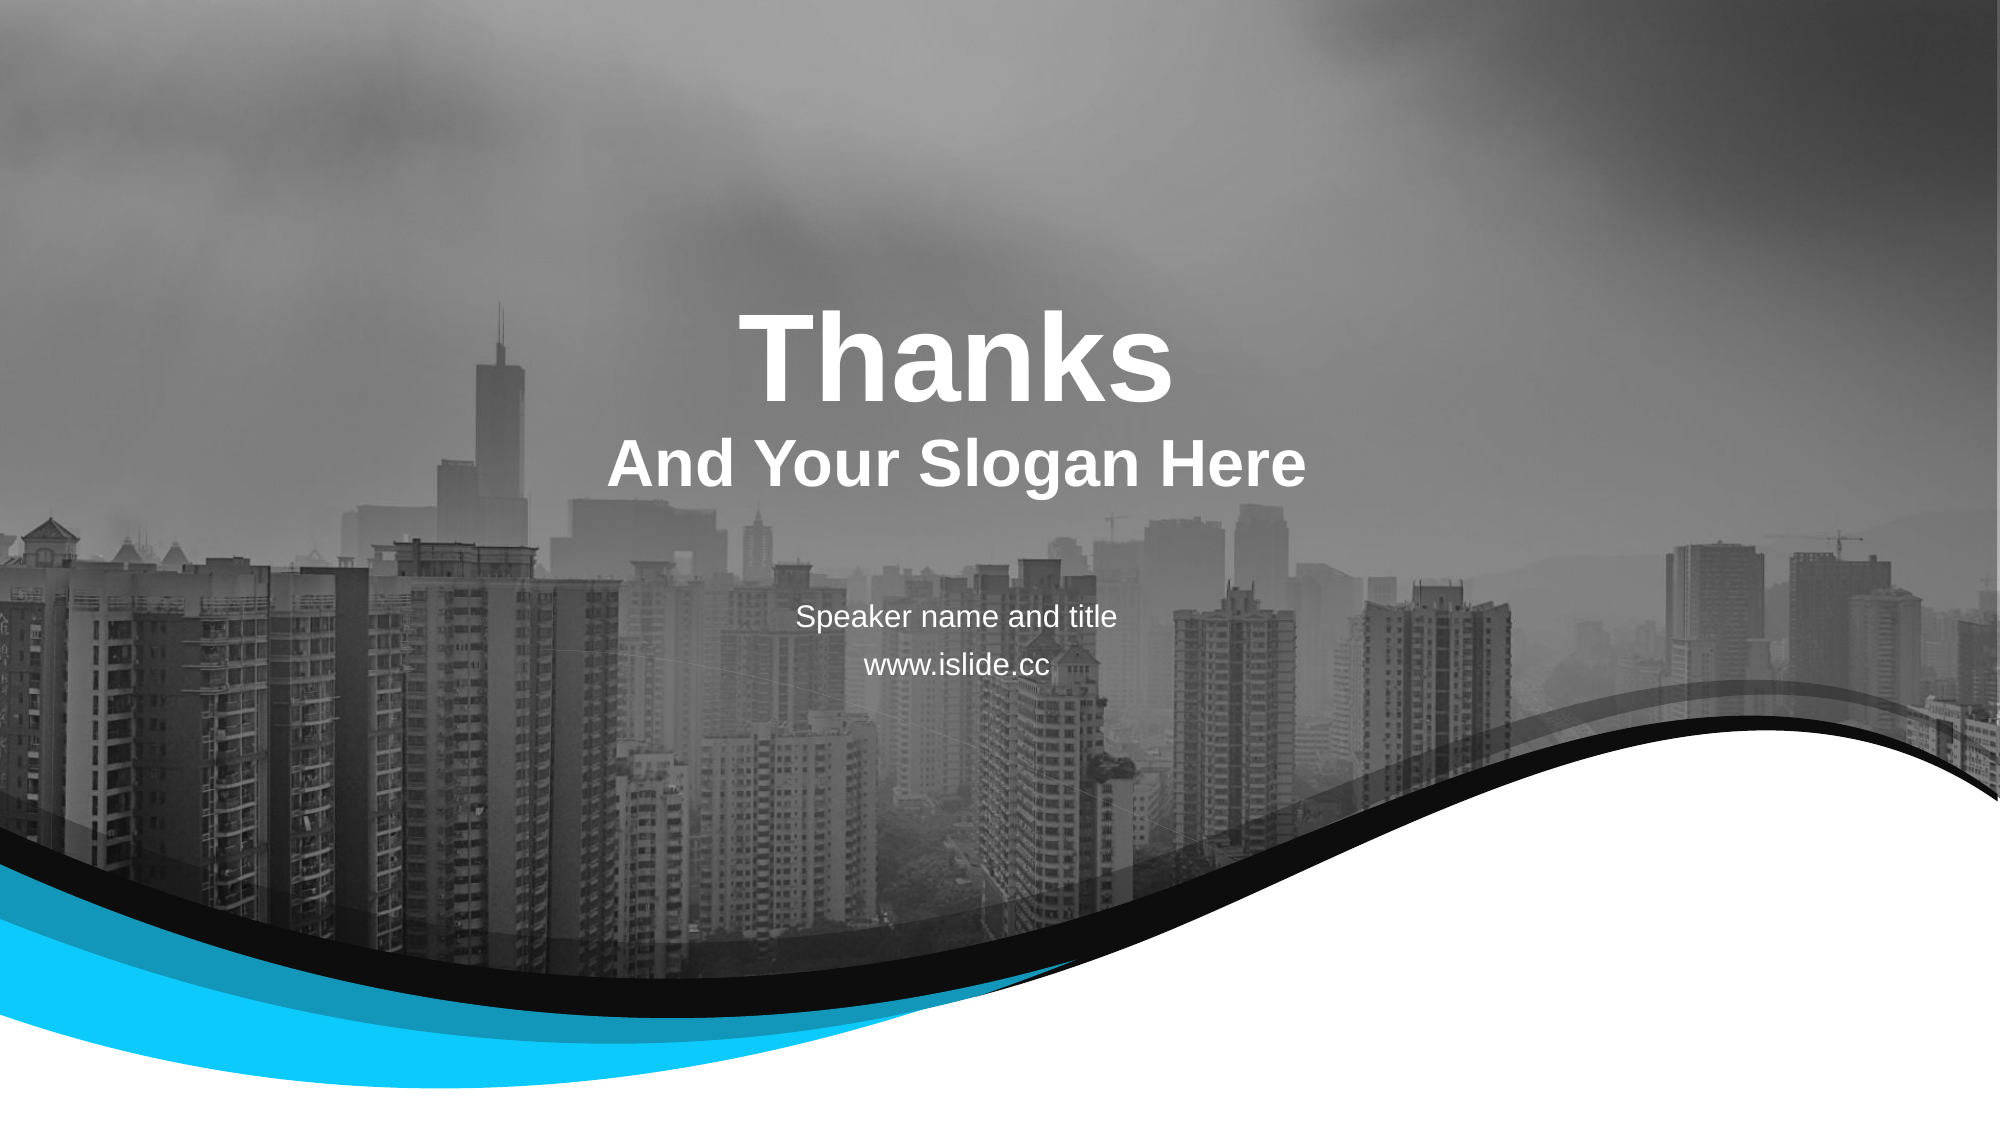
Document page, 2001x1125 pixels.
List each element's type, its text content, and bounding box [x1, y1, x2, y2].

list www.islide.cc [386, 642, 1529, 693]
picture [0, 0, 2000, 978]
title Thanks And Your Slogan Here [386, 242, 1529, 509]
list Speaker name and title [386, 592, 1529, 642]
